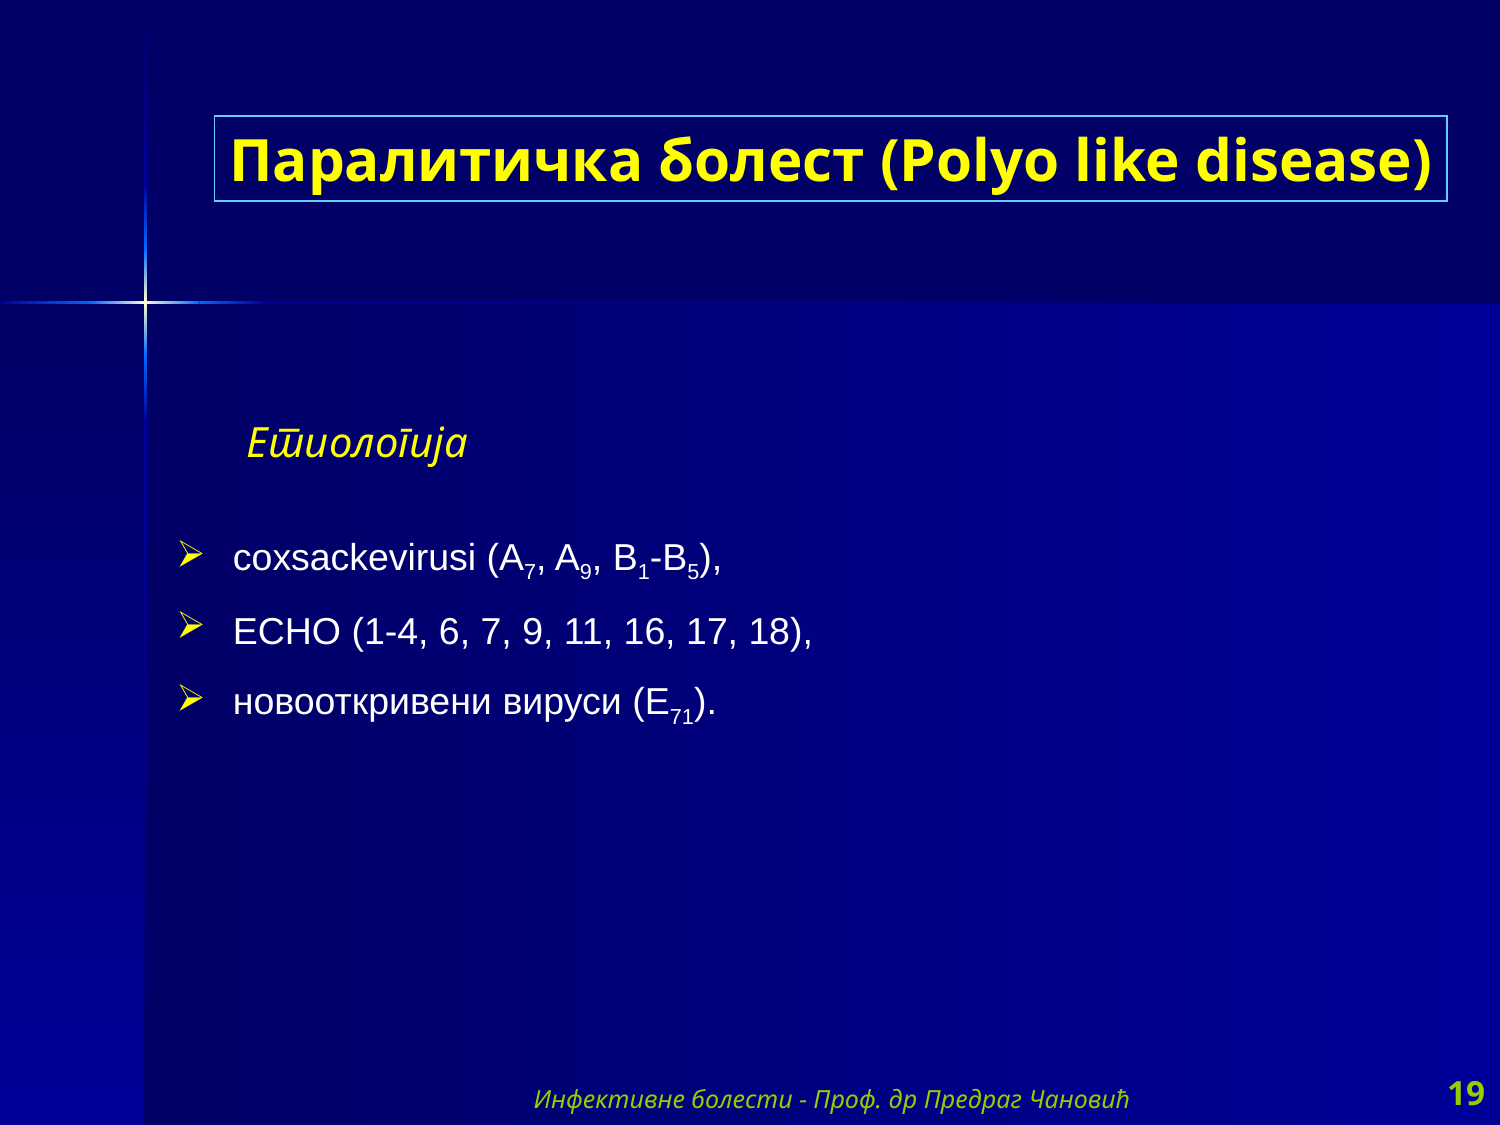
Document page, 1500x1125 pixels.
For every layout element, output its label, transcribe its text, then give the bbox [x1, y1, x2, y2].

footer Инфективне болести - Проф. др Предраг Чановић [430, 1049, 1235, 1125]
text_box Етиологија [232, 408, 484, 473]
slide_number 19 [1345, 1049, 1500, 1125]
text_box coxsackevirusi (A7, A9, B1-B5), ECHO (1-4, 6, 7, 9, 11, 16, 17, 18), новооткривени вируси (E71). [161, 500, 954, 736]
text_box Паралитичка болест (Polyo like disease) [214, 116, 1448, 201]
